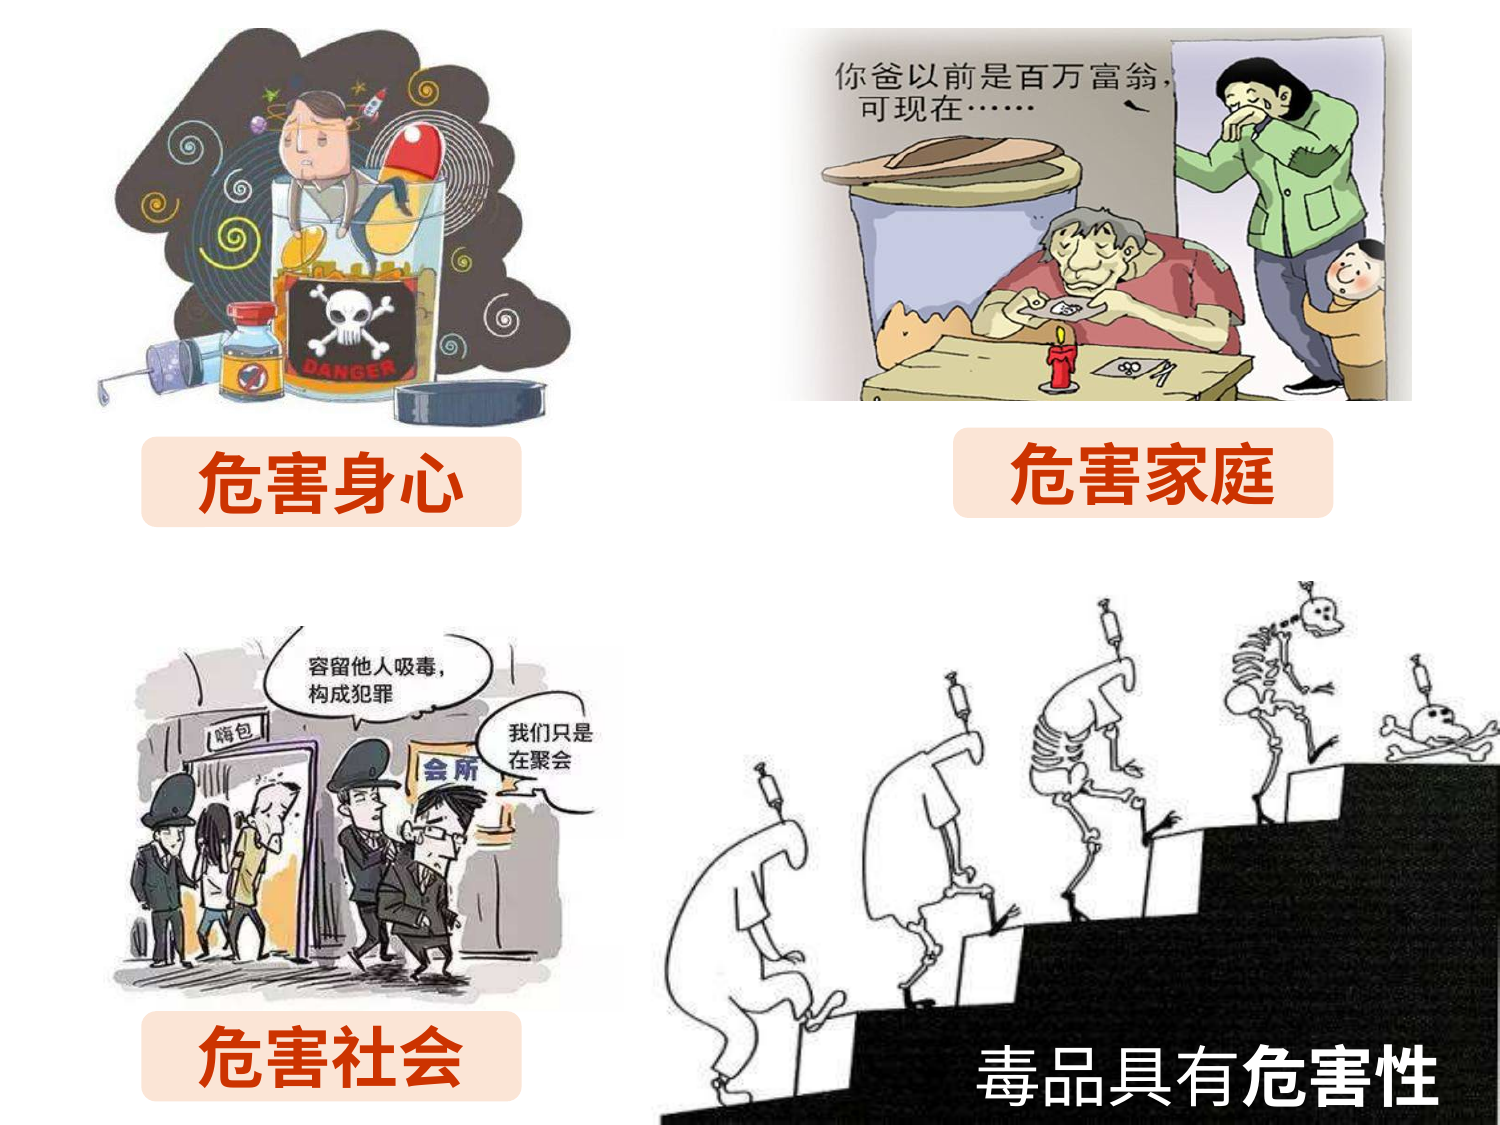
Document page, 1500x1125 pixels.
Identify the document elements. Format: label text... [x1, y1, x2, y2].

text_box 危害身心 [140, 435, 523, 529]
picture [93, 581, 1500, 1125]
text_box 危害社会 [140, 1012, 523, 1103]
picture [769, 28, 1412, 401]
text_box 危害家庭 [952, 426, 1335, 519]
picture [82, 28, 580, 428]
